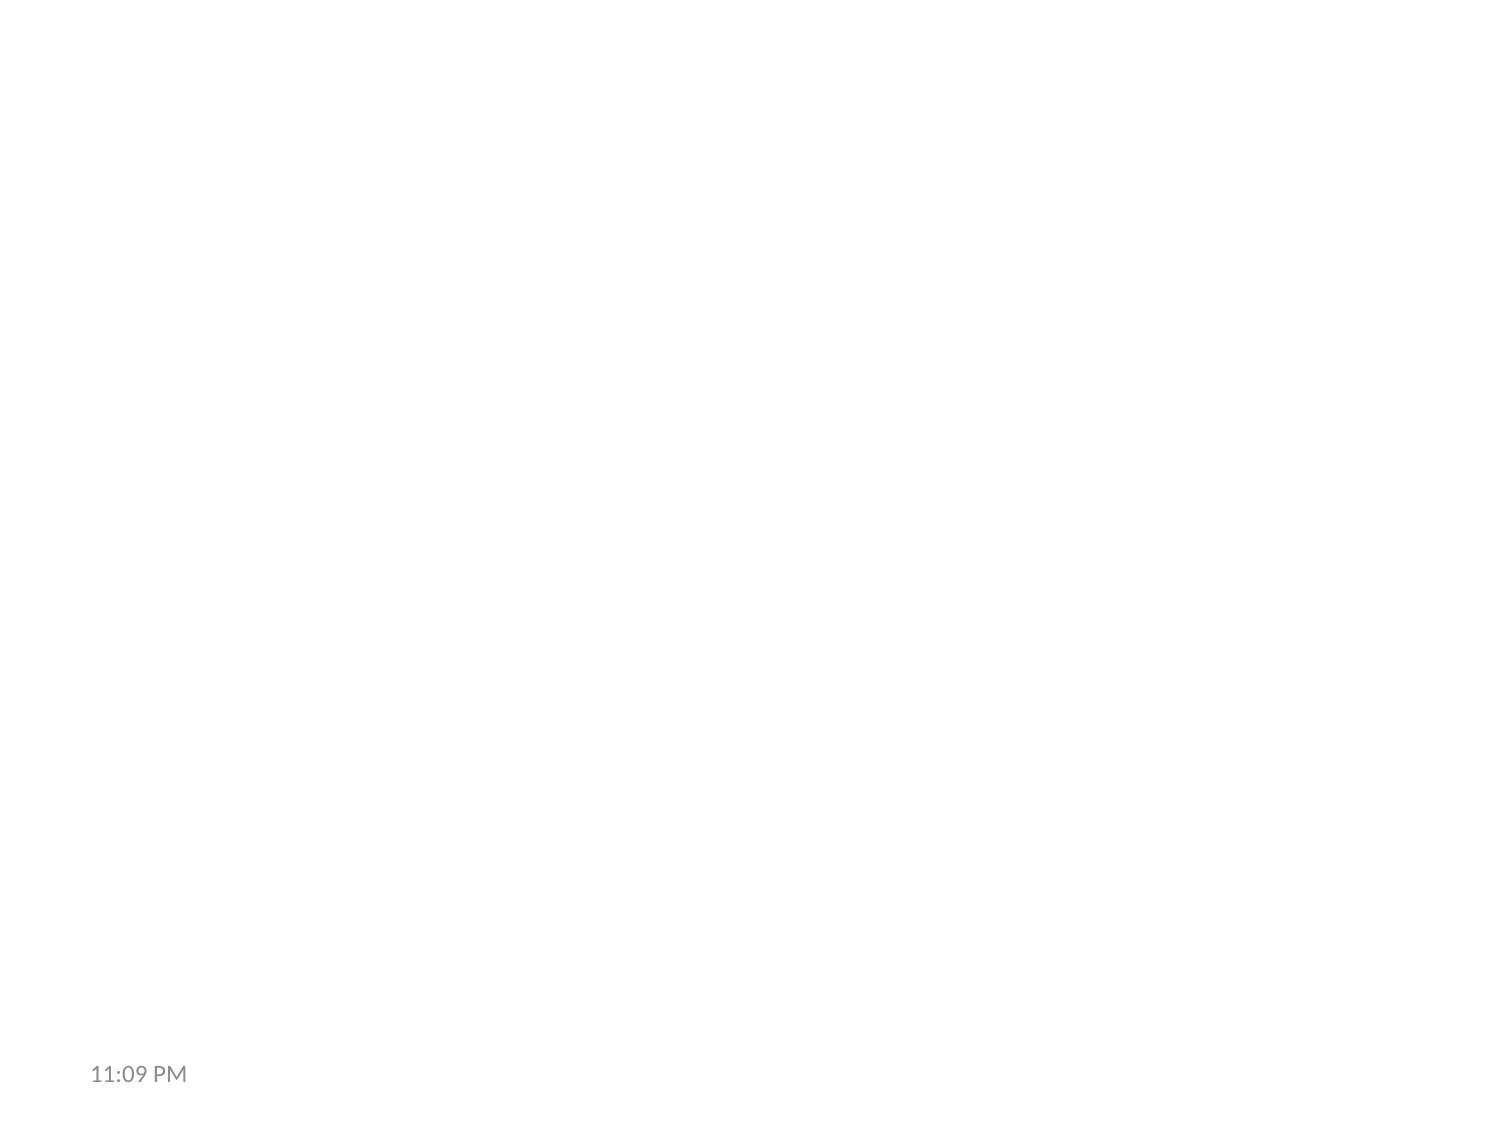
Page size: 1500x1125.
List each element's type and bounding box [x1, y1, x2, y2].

slide_number [75, 1042, 425, 1103]
